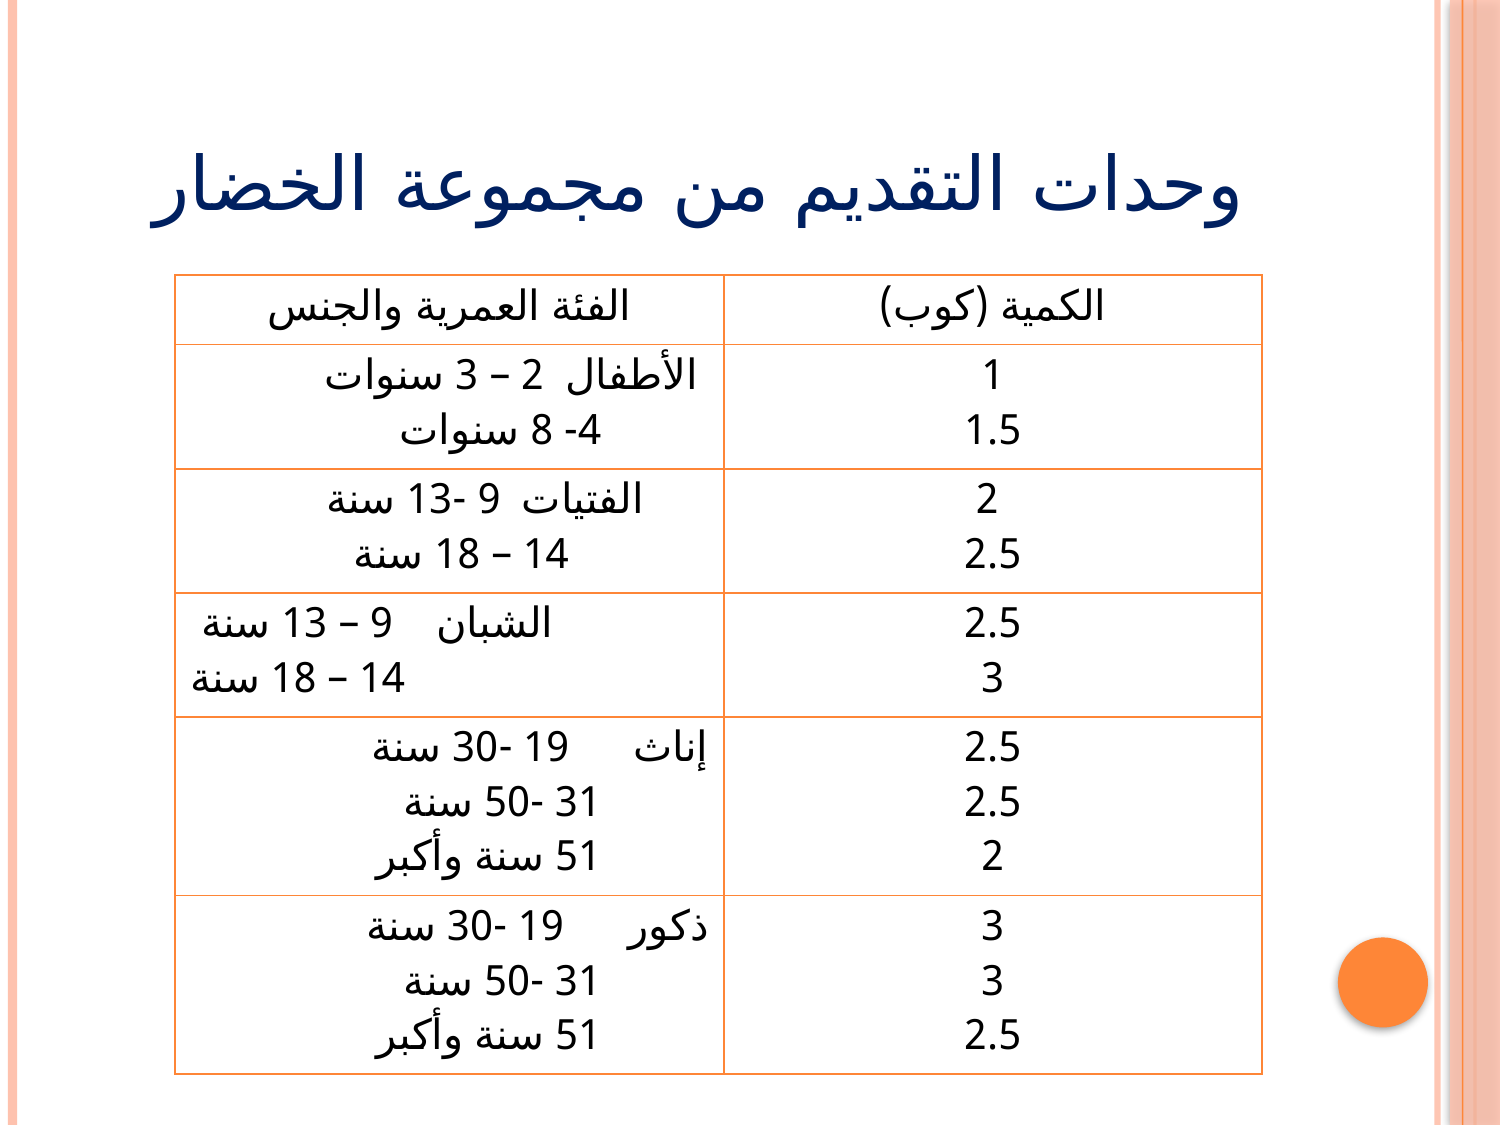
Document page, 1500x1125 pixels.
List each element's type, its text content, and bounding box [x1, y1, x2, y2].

title وحدات التقديم من مجموعة الخضار [75, 45, 1300, 233]
table_cell الفتيات 9 -13 سنة 14 – 18 سنة [176, 470, 723, 592]
table_cell 2.5 3 [725, 594, 1261, 716]
table_cell 2 2.5 [725, 470, 1261, 592]
table_cell 1 1.5 [726, 346, 1260, 467]
table_cell إناث 19 -30 سنة 31 -50 سنة 51 سنة وأكبر [176, 718, 723, 895]
table_cell الأطفال 2 – 3 سنوات 4- 8 سنوات [176, 345, 723, 468]
table_cell الشبان 9 – 13 سنة 14 – 18 سنة [176, 594, 723, 716]
table_cell 3 3 2.5 [725, 896, 1261, 1073]
table_cell ذكور 19 -30 سنة 31 -50 سنة 51 سنة وأكبر [176, 896, 723, 1073]
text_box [158, 873, 432, 929]
table_header الفئة العمرية والجنس [176, 276, 723, 344]
table_cell 2.5 2.5 2 [725, 718, 1261, 895]
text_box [877, 873, 1151, 929]
table_header الكمية (كوب) [725, 276, 1261, 344]
